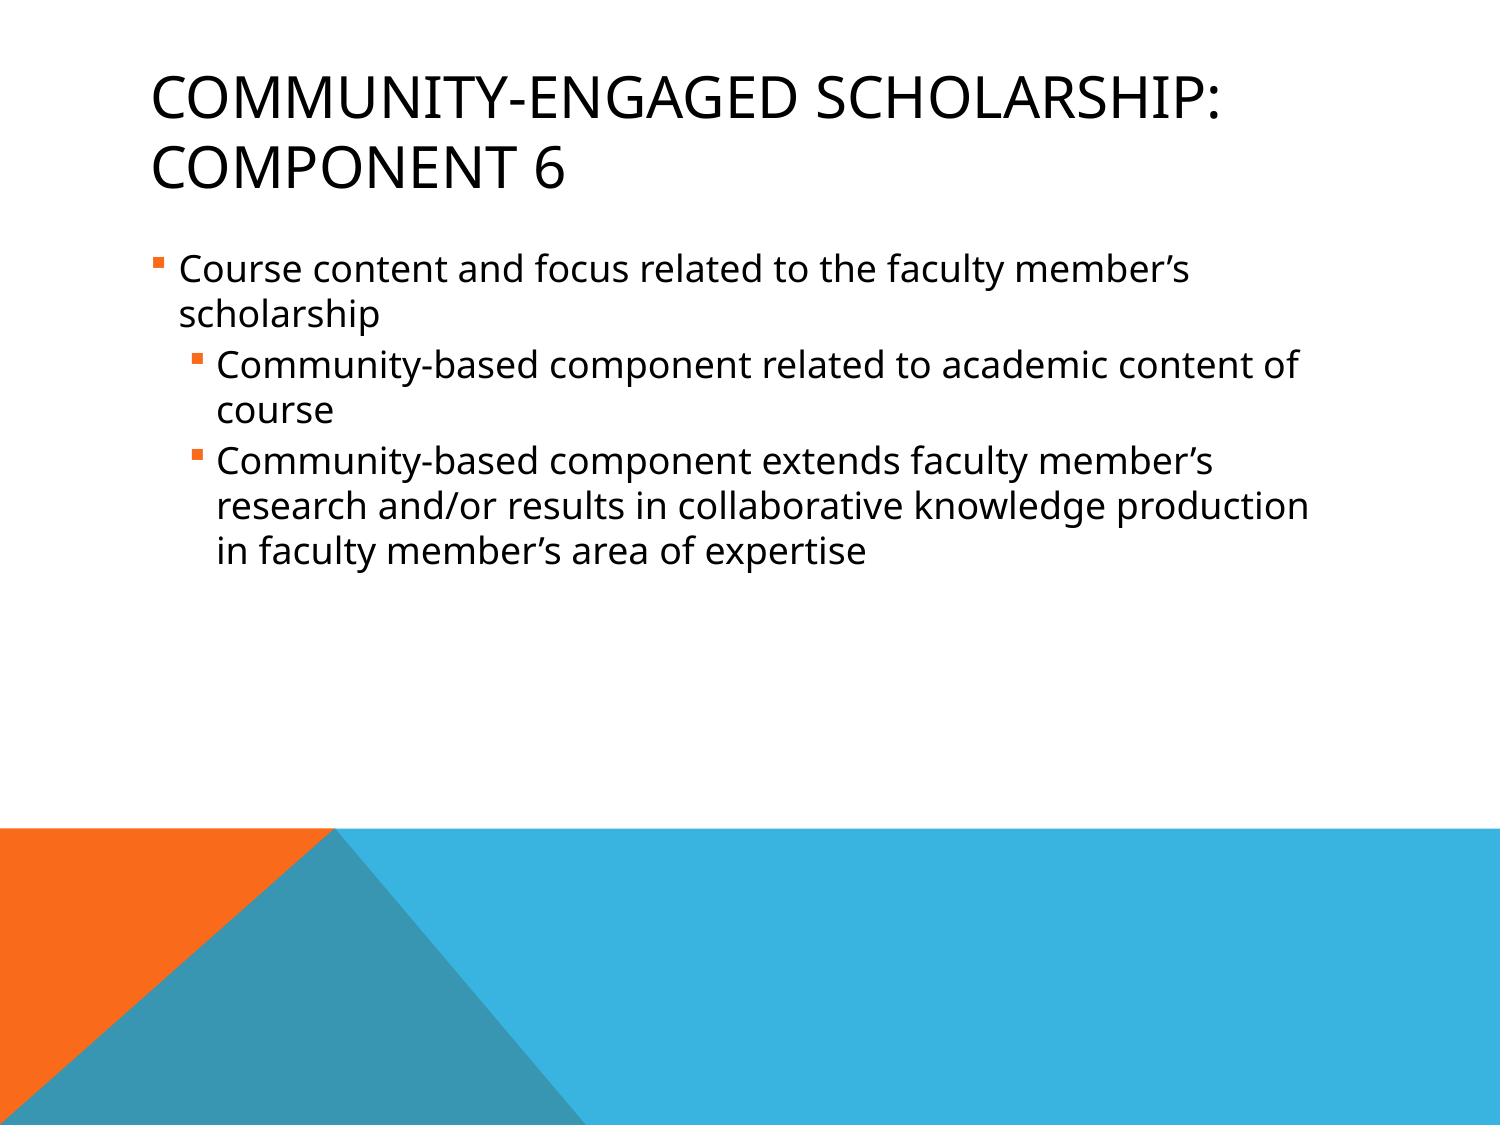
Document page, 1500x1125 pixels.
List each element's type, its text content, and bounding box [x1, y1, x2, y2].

title Community-engaged scholarship: Component 6 [135, 60, 1369, 200]
list Course content and focus related to the faculty member’s scholarship Community-based component related to academic content of course Community-based component extends faculty member’s research and/or results in collaborative knowledge production in faculty member’s area of expertise [135, 237, 1369, 768]
